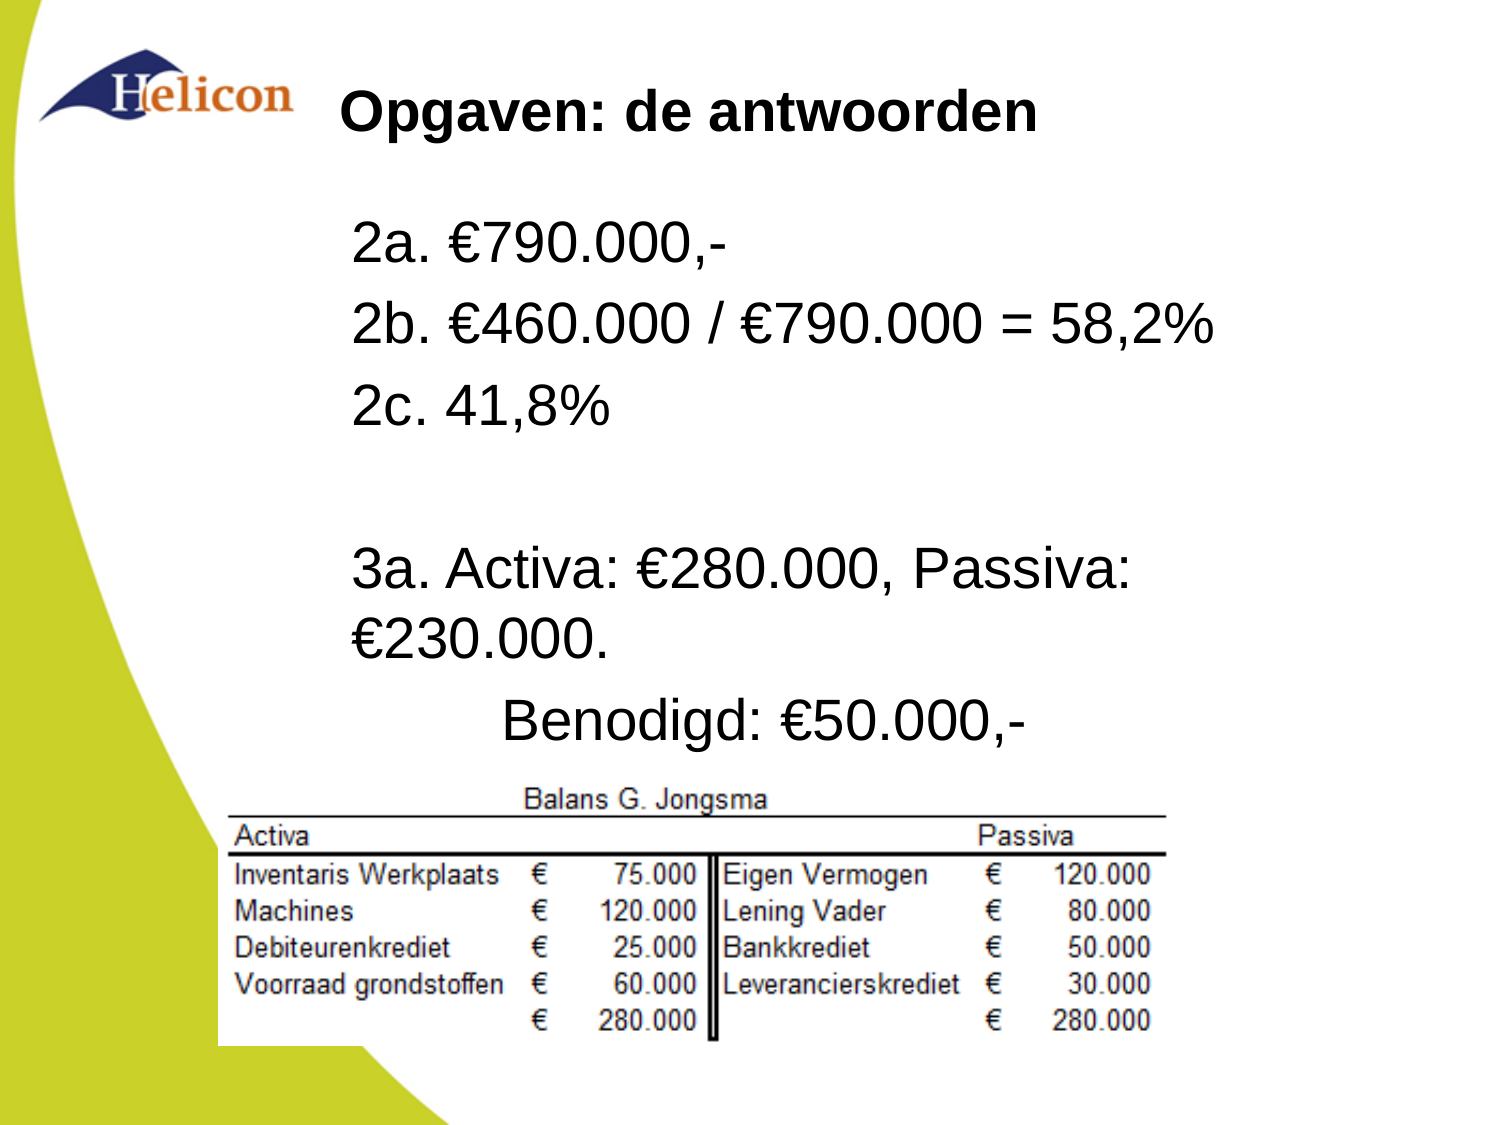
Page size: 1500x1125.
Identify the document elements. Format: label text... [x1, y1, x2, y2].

list 2a. €790.000,- 2b. €460.000 / €790.000 = 58,2% 2c. 41,8% 3a. Activa: €280.000, Passiva: €230.000. Benodigd: €50.000,- 3b. [336, 196, 1425, 1005]
title Opgaven: de antwoorden [324, 54, 1415, 161]
picture [0, 0, 1500, 1125]
